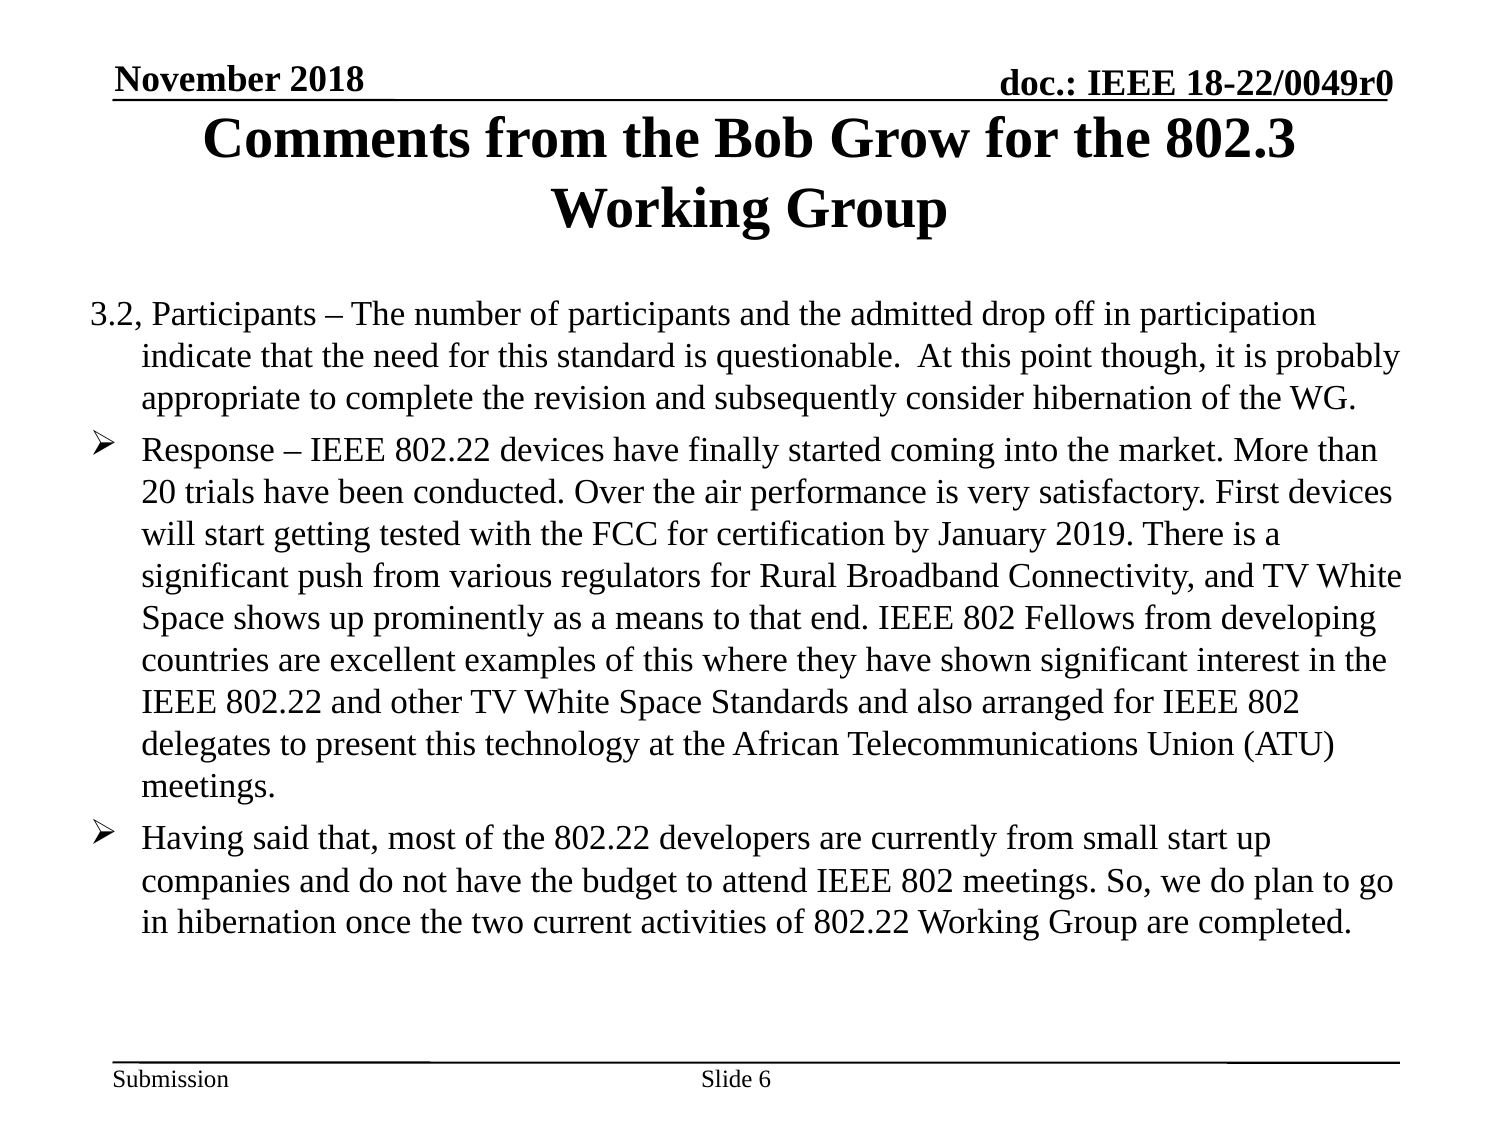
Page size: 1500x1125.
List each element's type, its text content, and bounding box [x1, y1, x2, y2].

list 3.2, Participants – The number of participants and the admitted drop off in participation indicate that the need for this standard is questionable. At this point though, it is probably appropriate to complete the revision and subsequently consider hibernation of the WG. Response – IEEE 802.22 devices have finally started coming into the market. More than 20 trials have been conducted. Over the air performance is very satisfactory. First devices will start getting tested with the FCC for certification by January 2019. There is a significant push from various regulators for Rural Broadband Connectivity, and TV White Space shows up prominently as a means to that end. IEEE 802 Fellows from developing countries are excellent examples of this where they have shown significant interest in the IEEE 802.22 and other TV White Space Standards and also arranged for IEEE 802 delegates to present this technology at the African Telecommunications Union (ATU) meetings. Having said that, most of the 802.22 developers are currently from small start up companies and do not have the budget to attend IEEE 802 meetings. So, we do plan to go in hibernation once the two current activities of 802.22 Working Group are completed. [74, 282, 1426, 1026]
slide_number Slide 6 [672, 1061, 800, 1123]
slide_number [114, 54, 423, 100]
title Comments from the Bob Grow for the 802.3 Working Group [112, 112, 1388, 226]
